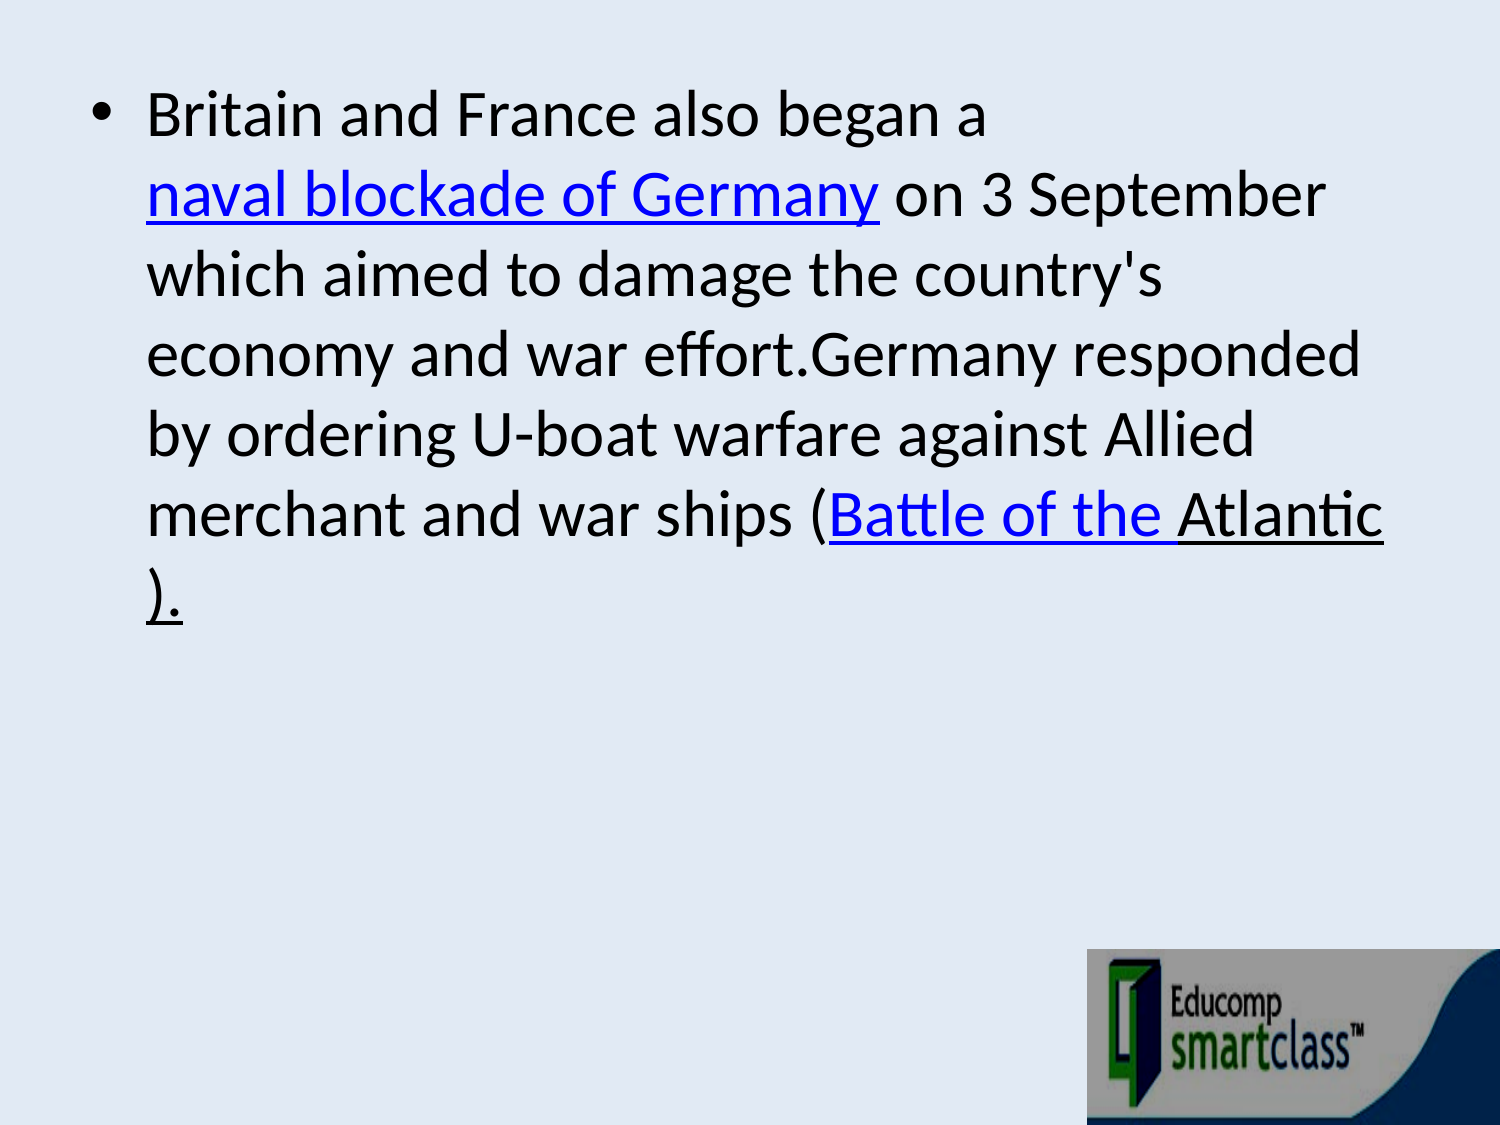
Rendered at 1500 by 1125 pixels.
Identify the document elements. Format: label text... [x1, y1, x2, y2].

picture [1087, 949, 1500, 1125]
list Britain and France also began a naval blockade of Germany on 3 September which aimed to damage the country's economy and war effort.Germany responded by ordering U-boat warfare against Allied merchant and war ships (Battle of the Atlantic). [75, 62, 1425, 1005]
